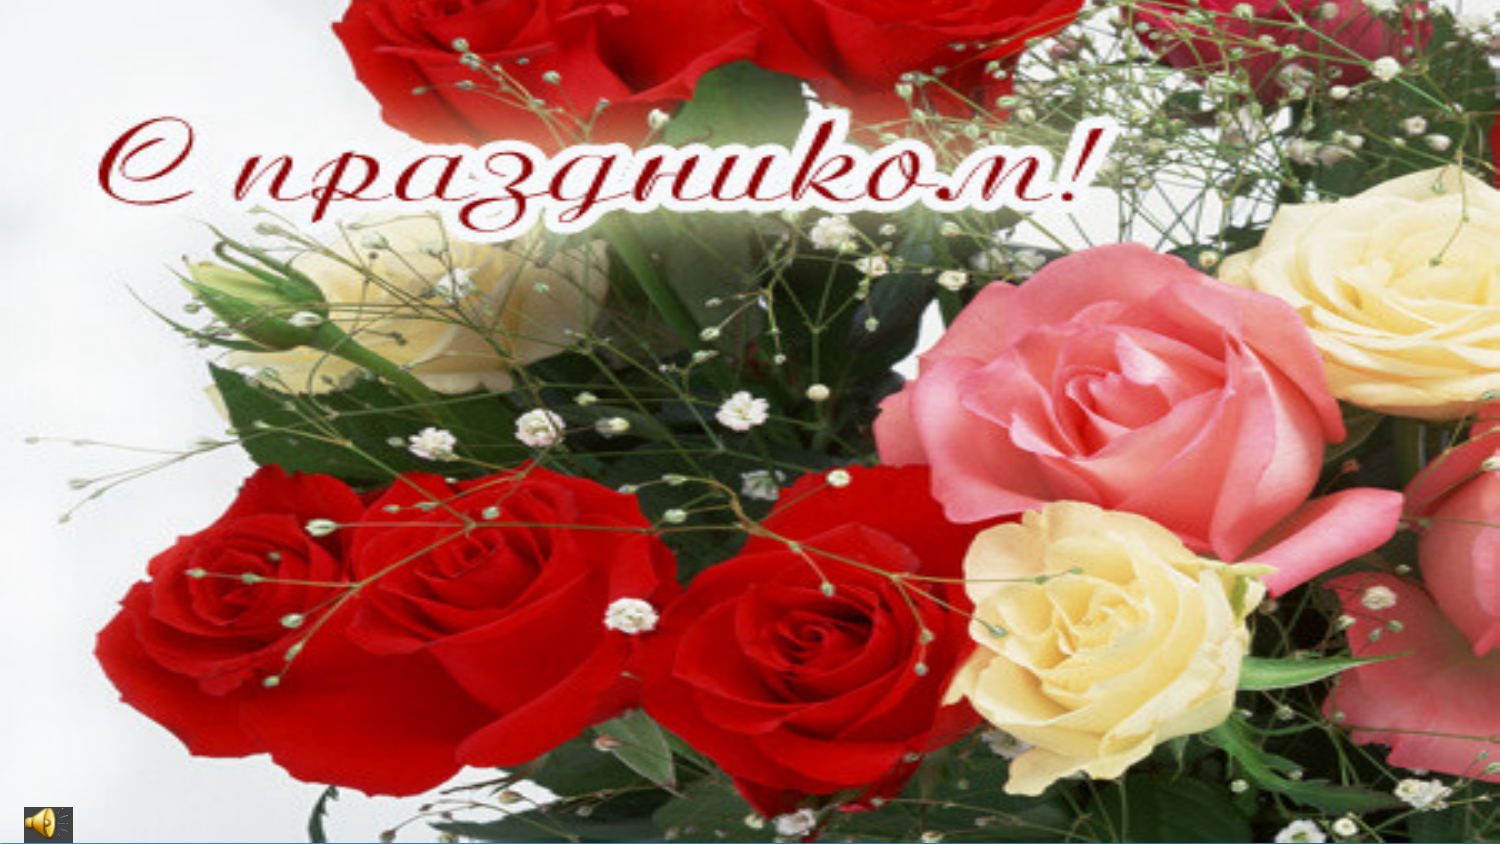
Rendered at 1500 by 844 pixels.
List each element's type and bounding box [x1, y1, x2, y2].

list [0, 0, 1500, 844]
picture [23, 806, 74, 844]
